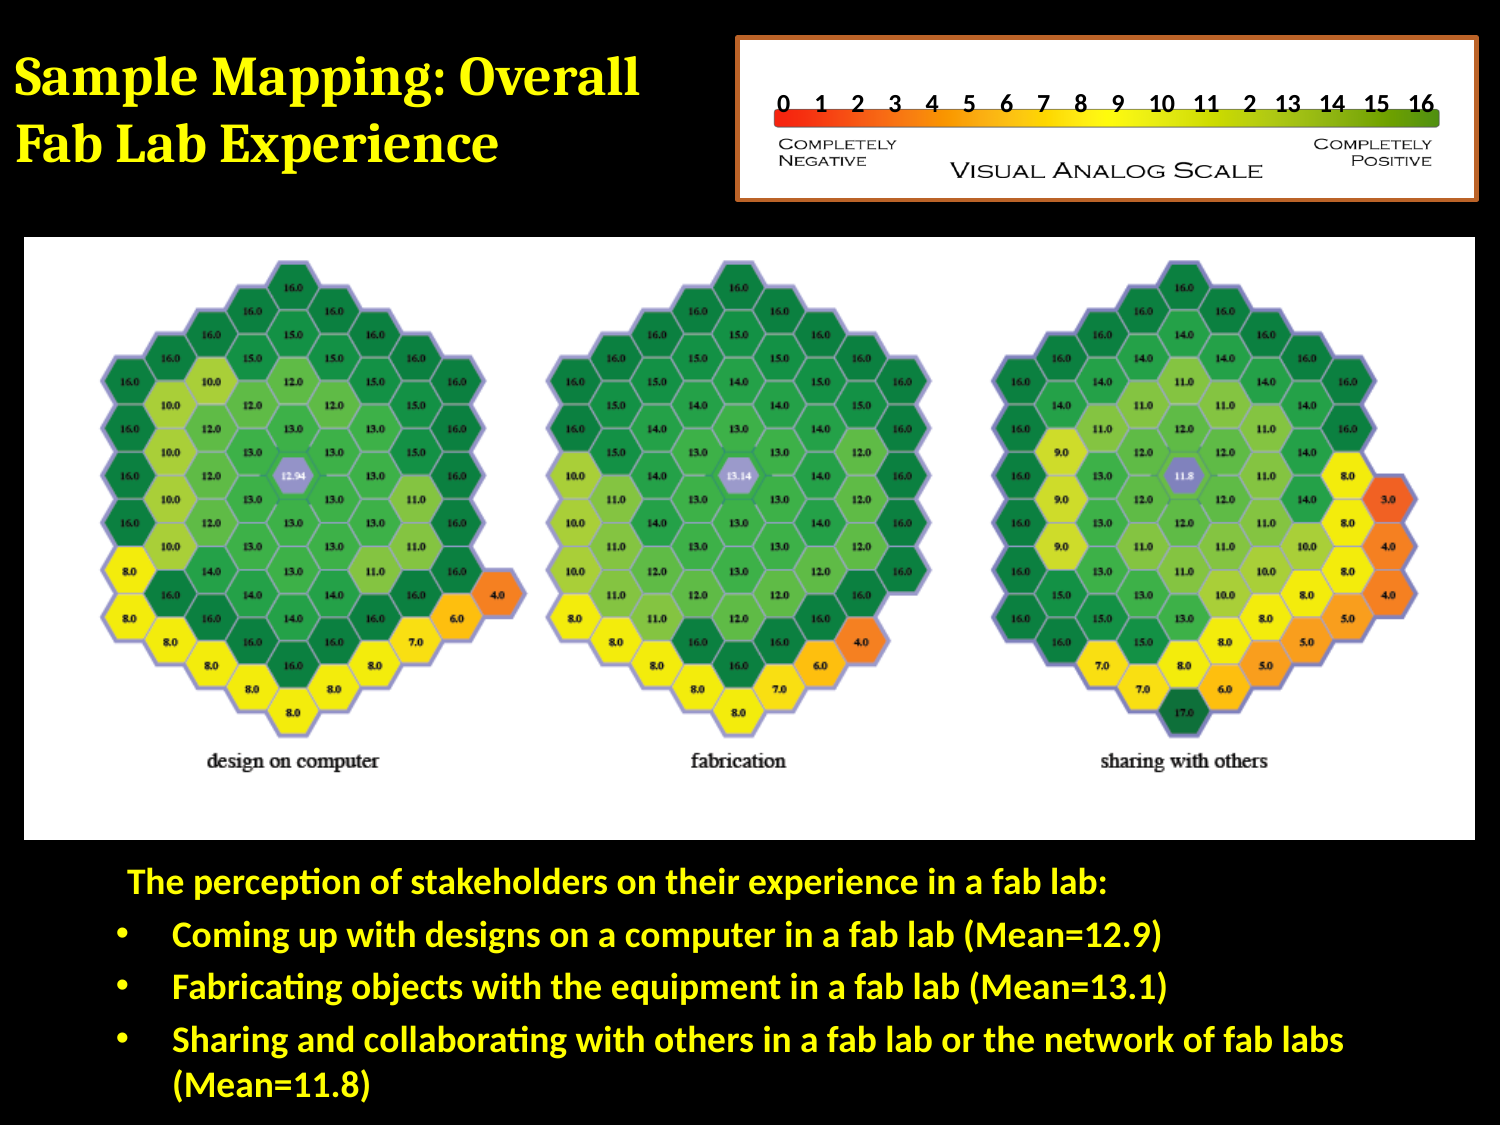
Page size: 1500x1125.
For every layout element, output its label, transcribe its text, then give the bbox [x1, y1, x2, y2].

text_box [737, 78, 1500, 178]
picture [24, 237, 1476, 841]
text_box [735, 35, 1479, 79]
text_box [735, 183, 1479, 202]
title Sample Mapping: Overall Fab Lab Experience [0, 12, 670, 200]
list The perception of stakeholders on their experience in a fab lab: Coming up with designs on a computer in a fab lab (Mean=12.9) Fabricating objects with the equipment in a fab lab (Mean=13.1) Sharing and collaborating with others in a fab lab or the network of fab labs (Mean=11.8) [100, 849, 1455, 1100]
